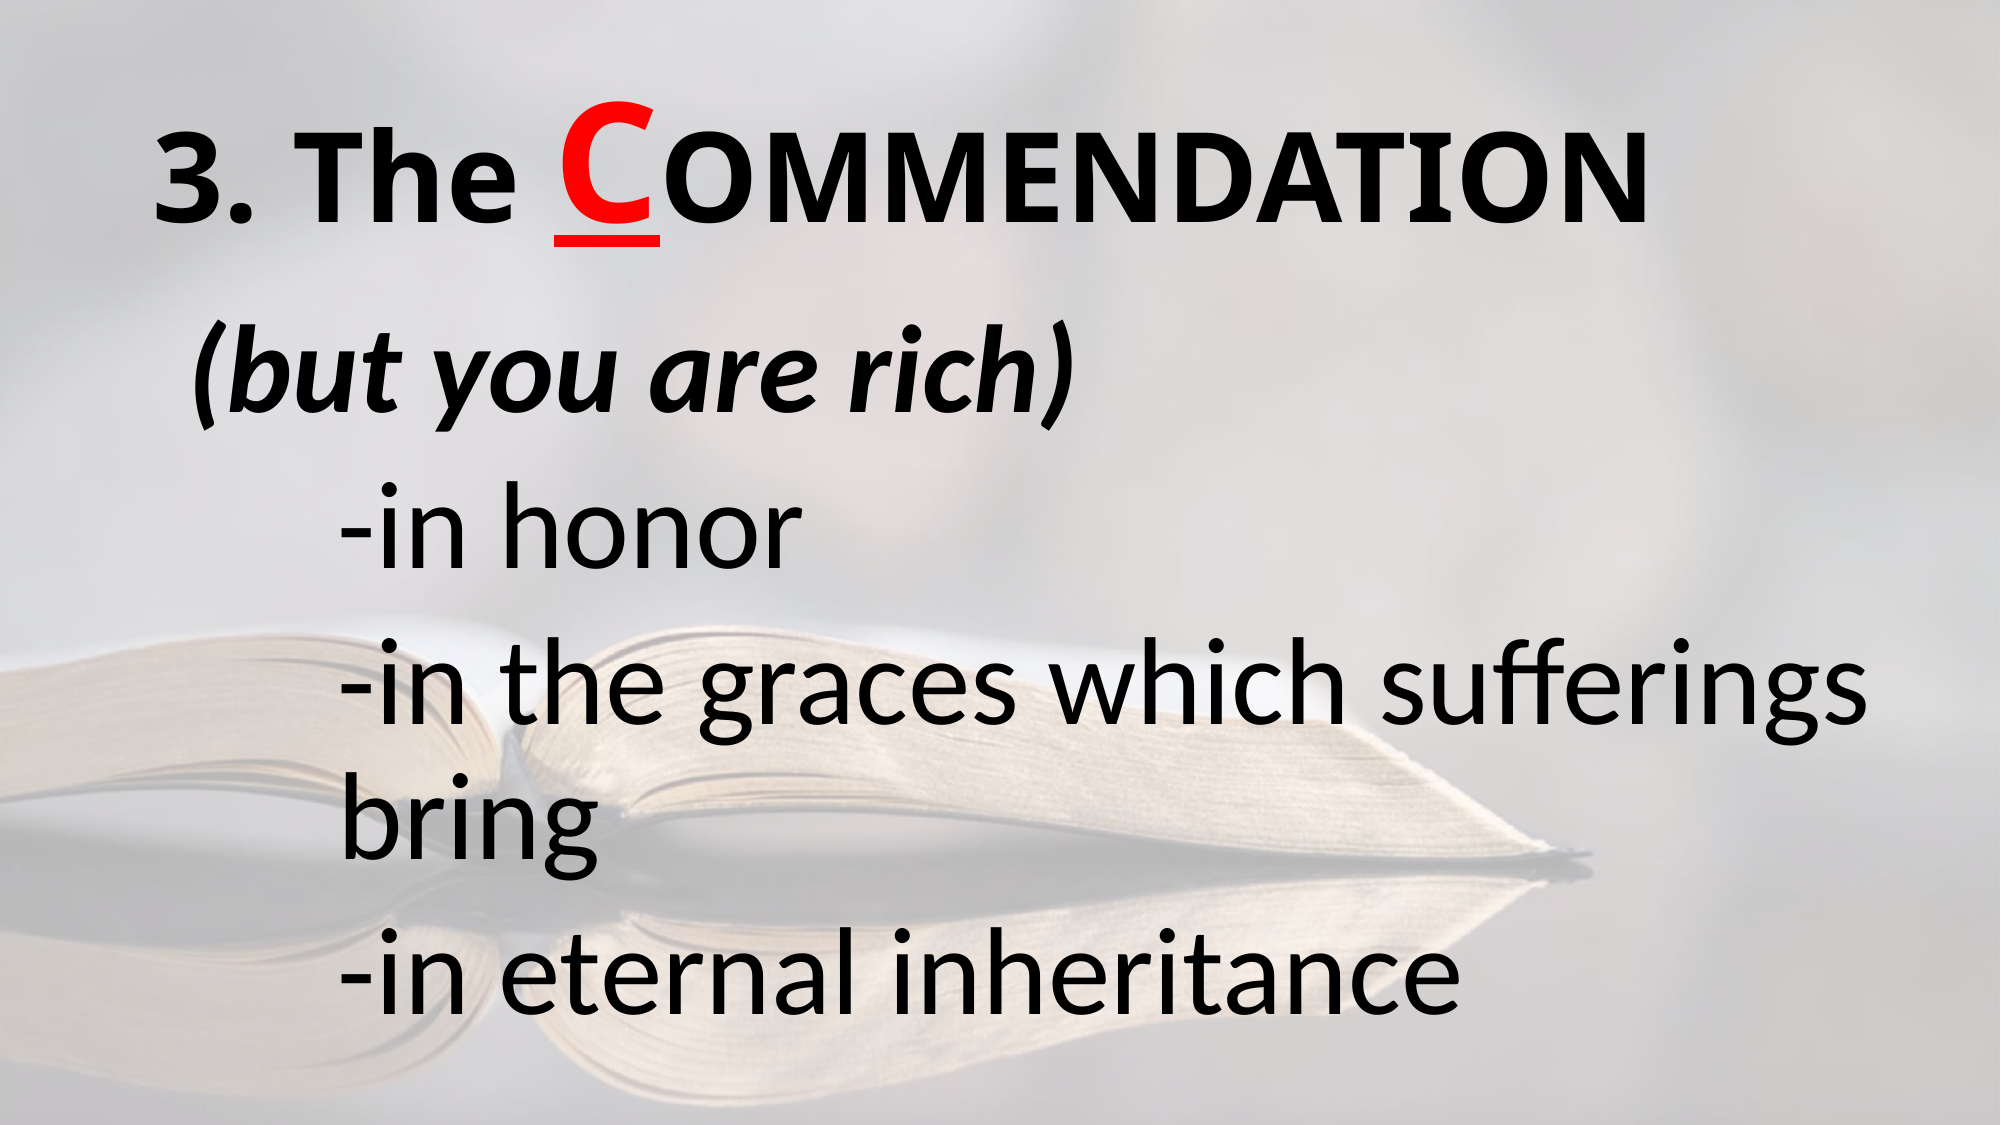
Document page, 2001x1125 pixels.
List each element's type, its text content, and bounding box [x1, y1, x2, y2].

title 3. The COMMENDATION [137, 59, 1863, 278]
list (but you are rich) -in honor -in the graces which sufferings bring -in eternal inheritance [172, 296, 1898, 1011]
